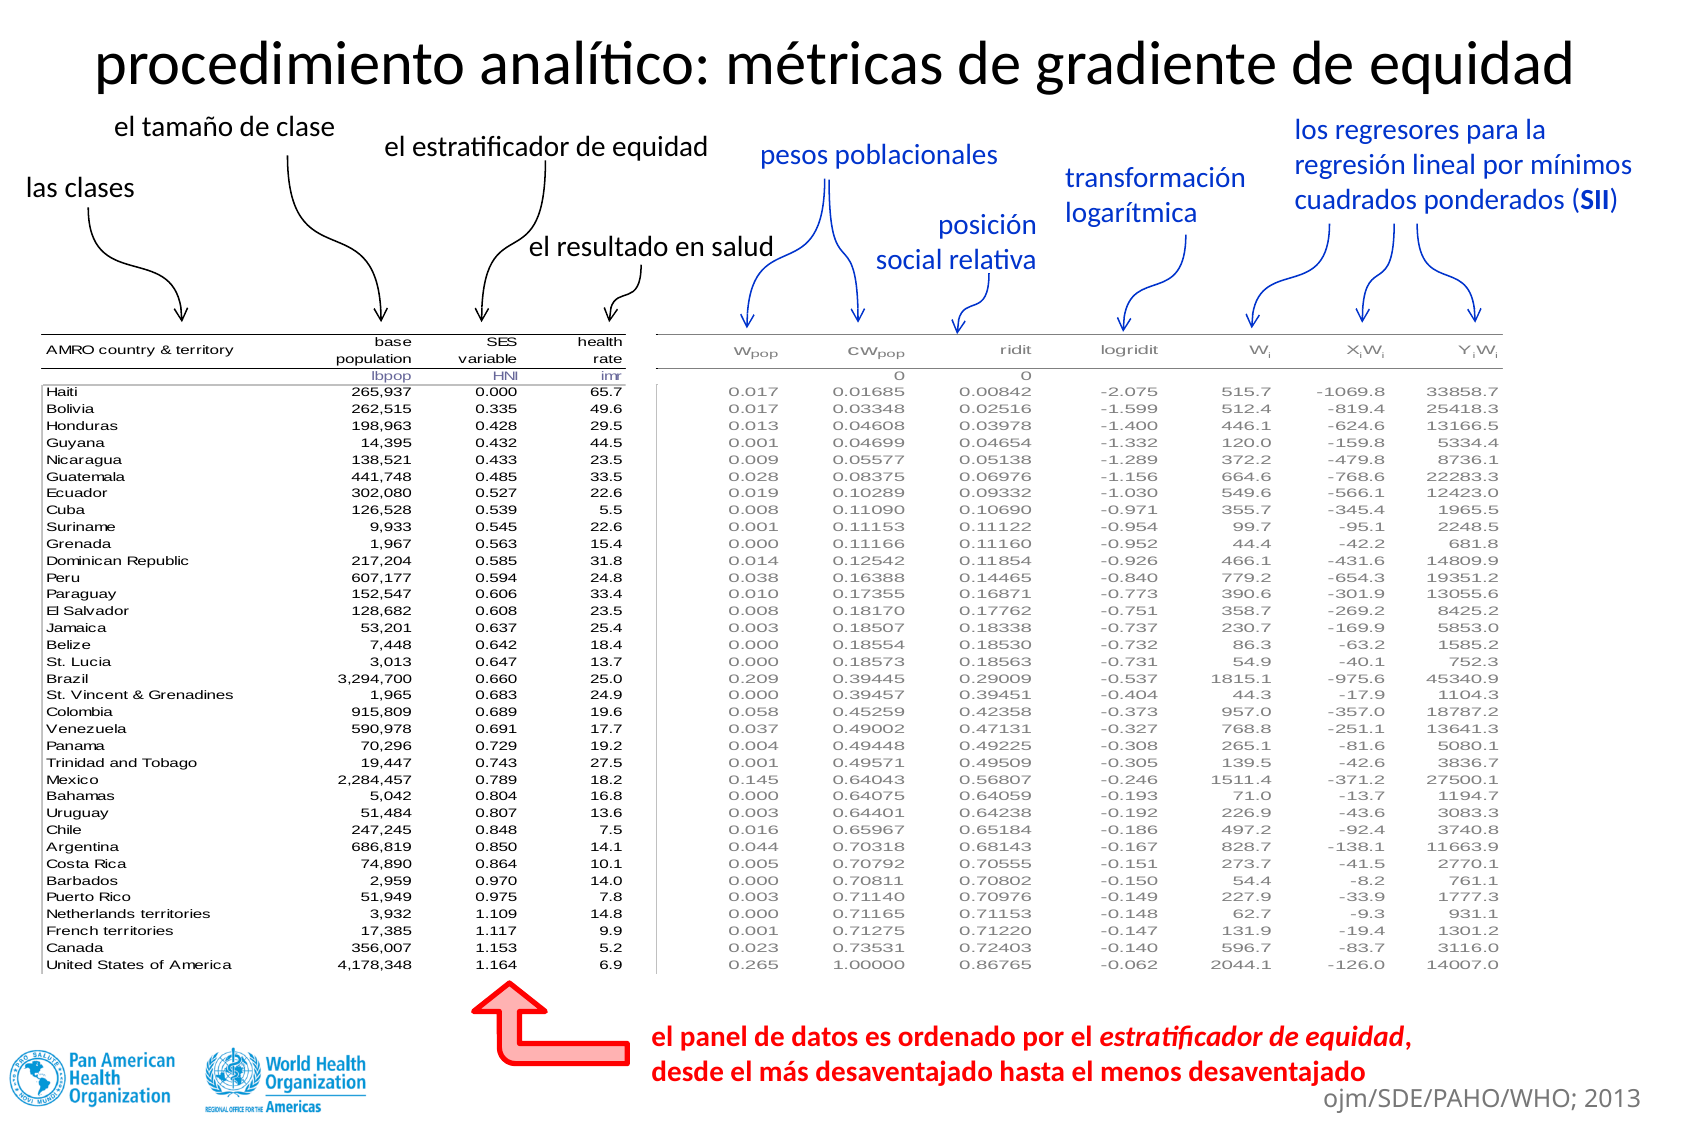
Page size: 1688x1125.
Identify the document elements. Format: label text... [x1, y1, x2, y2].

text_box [250, 191, 418, 286]
text_box [471, 985, 630, 1066]
text_box el resultado en salud [599, 220, 705, 270]
text_box los regresores para la regresión lineal por mínimos cuadrados ponderados (SII) [1279, 103, 1668, 223]
text_box posición social relativa [855, 198, 1052, 283]
text_box el estratificador de equidad [369, 120, 741, 170]
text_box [1349, 256, 1428, 290]
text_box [1105, 251, 1204, 315]
text_box el panel de datos es ordenado por el estratificador de equidad, desde el más desaventajado hasta el menos desaventajado [636, 1010, 1442, 1095]
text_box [942, 287, 1004, 320]
text_box el tamaño de clase [99, 100, 372, 150]
picture [655, 333, 1505, 976]
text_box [77, 217, 193, 312]
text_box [1396, 243, 1496, 303]
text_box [710, 214, 861, 293]
text_box las clases [11, 160, 169, 211]
text_box transformación logarítmica [1050, 150, 1277, 236]
picture [1, 1037, 375, 1125]
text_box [596, 277, 655, 310]
text_box ojm/SDE/PAHO/WHO; 2013 [1272, 1074, 1657, 1120]
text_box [1238, 236, 1344, 316]
text_box procedimiento analítico: métricas de gradiente de equidad [41, 23, 1630, 105]
picture [41, 333, 628, 976]
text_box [432, 209, 595, 274]
text_box pesos poblacionales [745, 128, 1029, 178]
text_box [771, 236, 916, 266]
